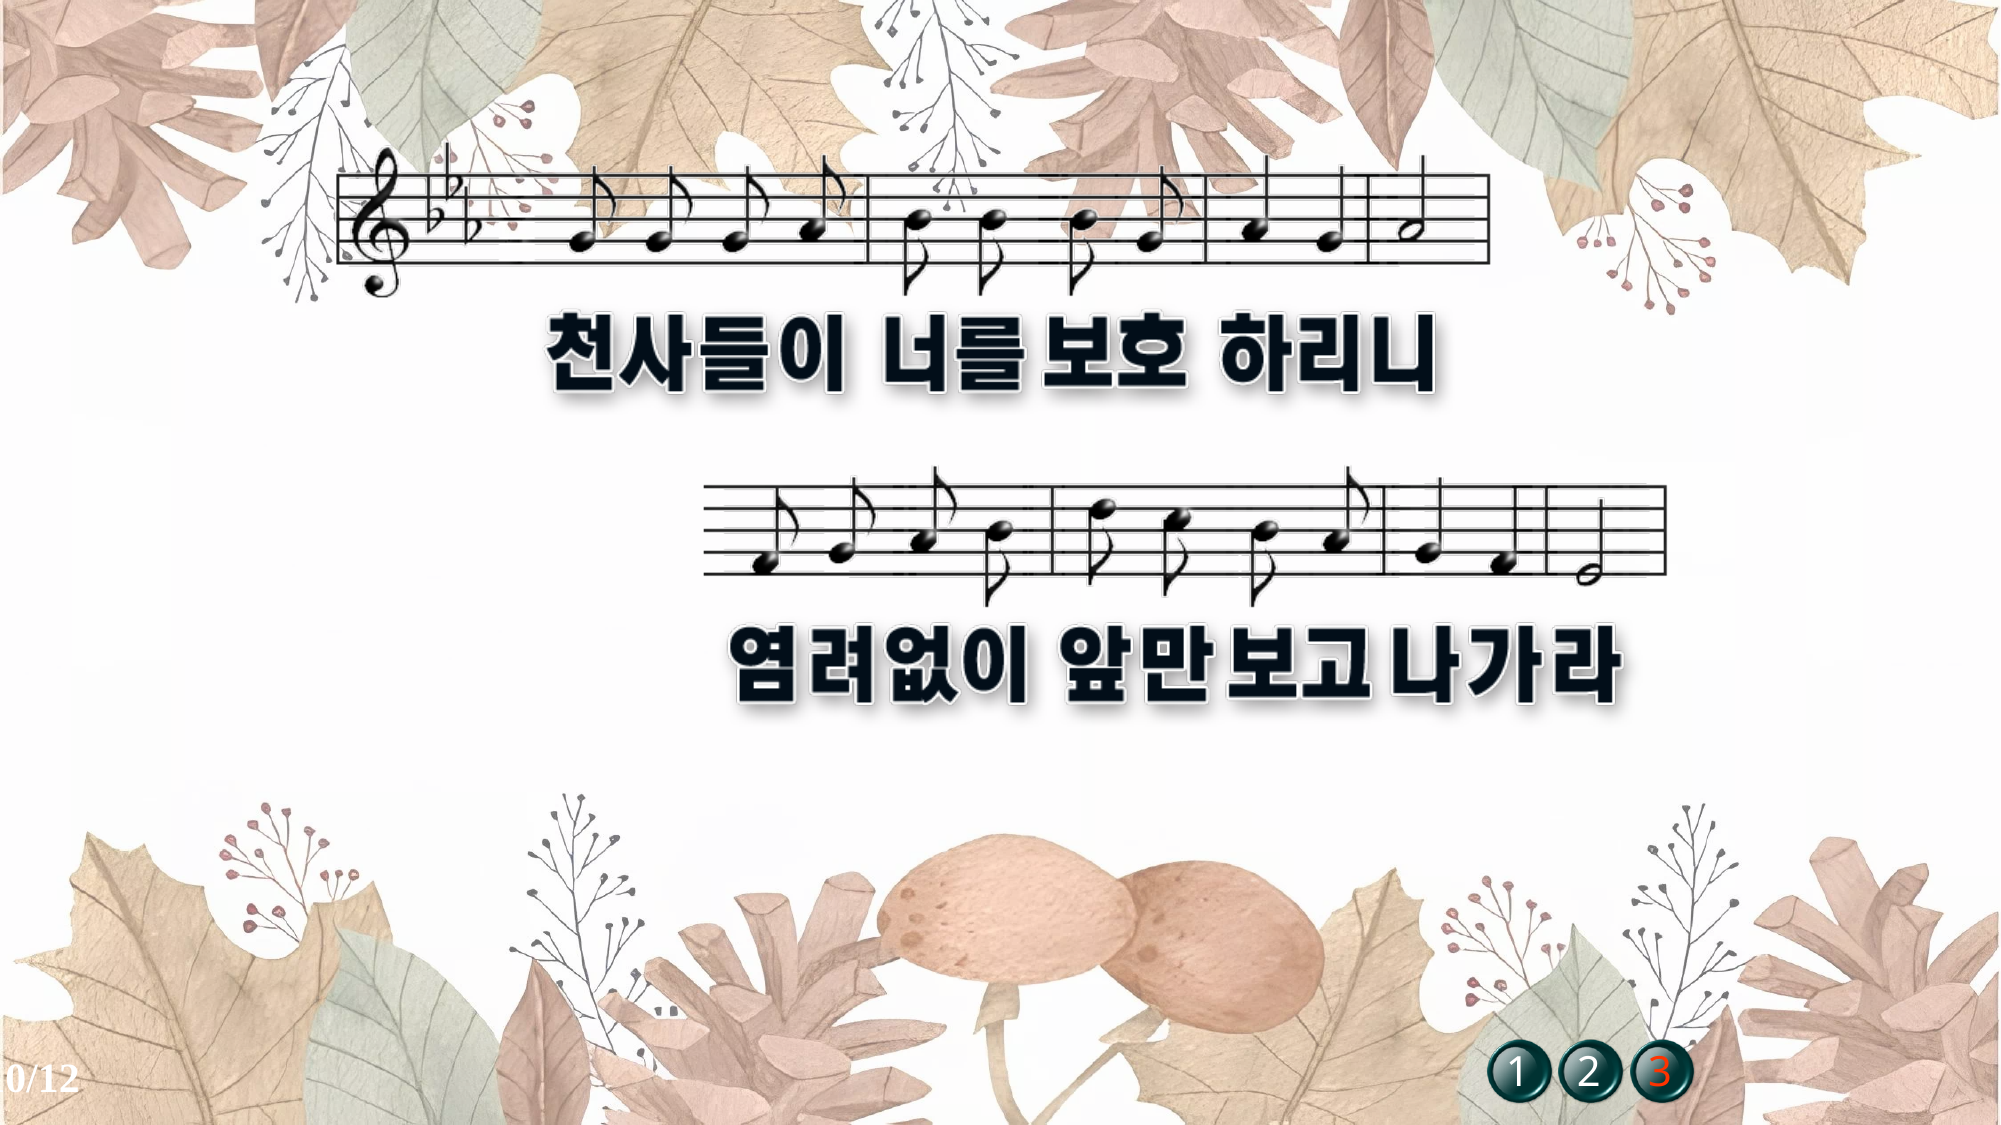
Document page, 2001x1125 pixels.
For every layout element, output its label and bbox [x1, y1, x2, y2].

picture [0, 0, 2001, 1125]
text_box [1555, 1035, 1626, 1106]
text_box [1484, 1035, 1555, 1106]
text_box [1627, 1035, 1697, 1106]
